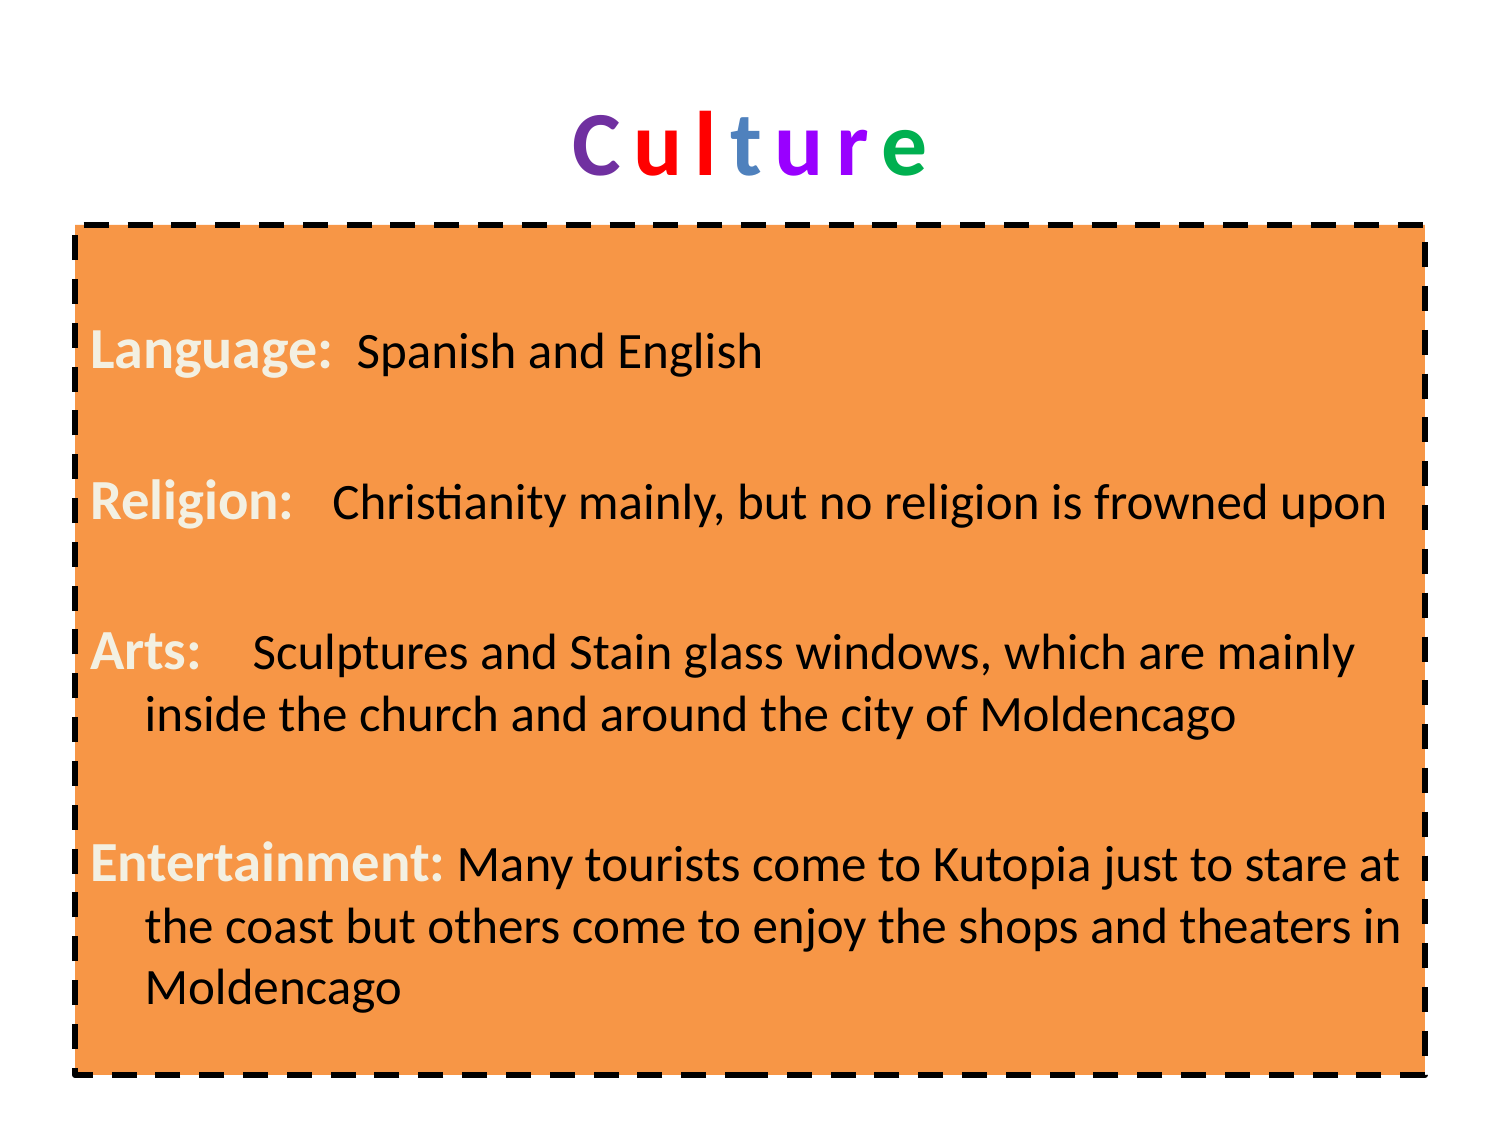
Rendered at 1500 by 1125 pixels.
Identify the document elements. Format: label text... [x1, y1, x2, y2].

title Culture [75, 45, 1425, 224]
list Language: Spanish and English Religion: Christianity mainly, but no religion is frowned upon Arts: Sculptures and Stain glass windows, which are mainly inside the church and around the city of Moldencago Entertainment: Many tourists come to Kutopia just to stare at the coast but others come to enjoy the shops and theaters in Moldencago [75, 224, 1425, 1075]
